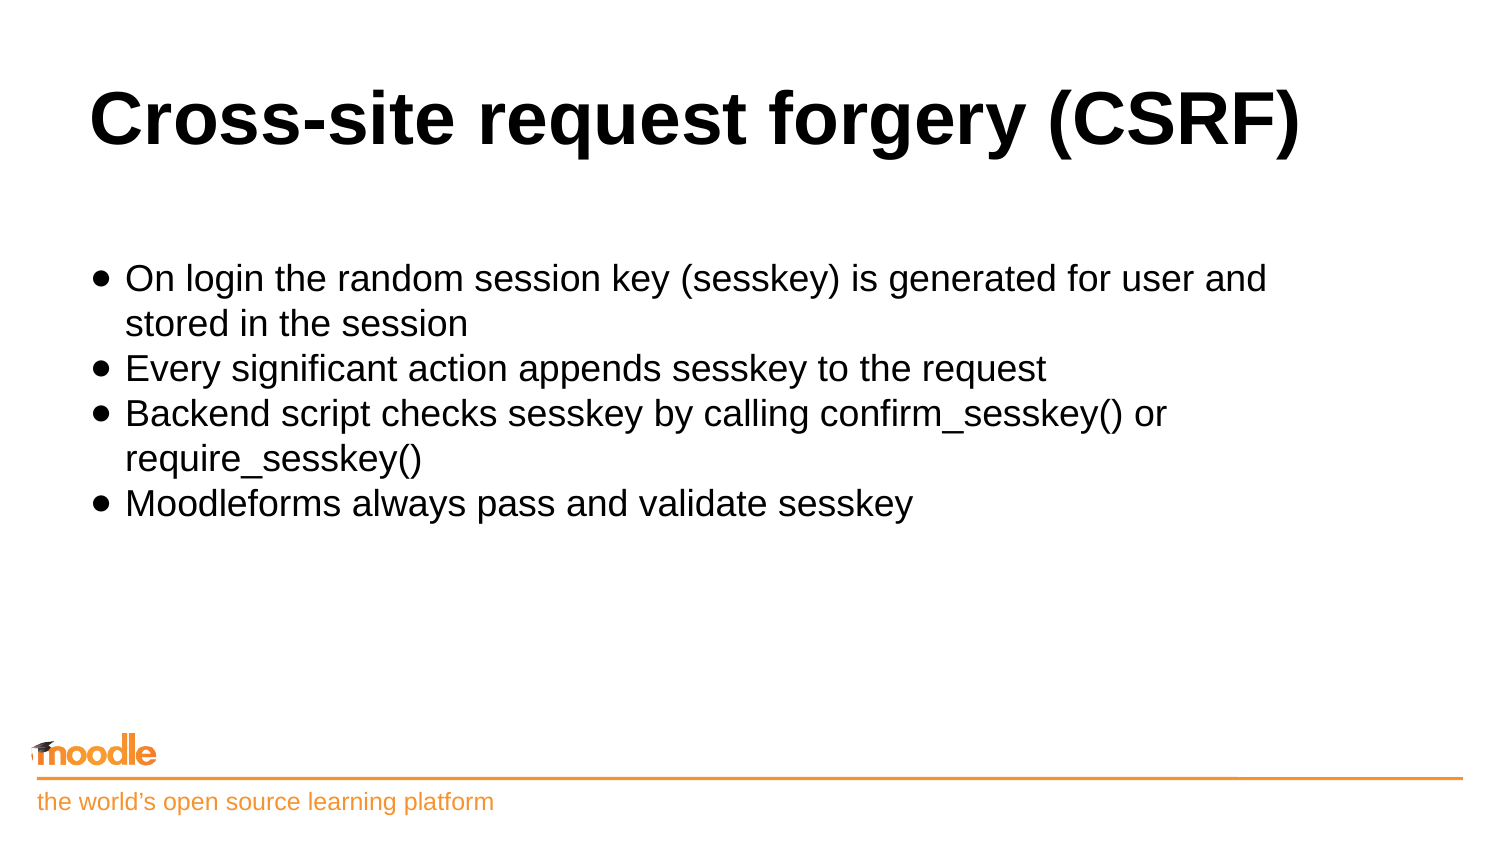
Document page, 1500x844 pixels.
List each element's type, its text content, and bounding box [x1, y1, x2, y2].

text_box On login the random session key (sesskey) is generated for user and stored in the session Every significant action appends sesskey to the request Backend script checks sesskey by calling confirm_sesskey() or require_sesskey() Moodleforms always pass and validate sesskey [74, 238, 1371, 714]
text_box the world’s open source learning platform [22, 765, 550, 831]
text_box Cross-site request forgery (CSRF) [75, 33, 1425, 175]
picture [30, 733, 157, 771]
